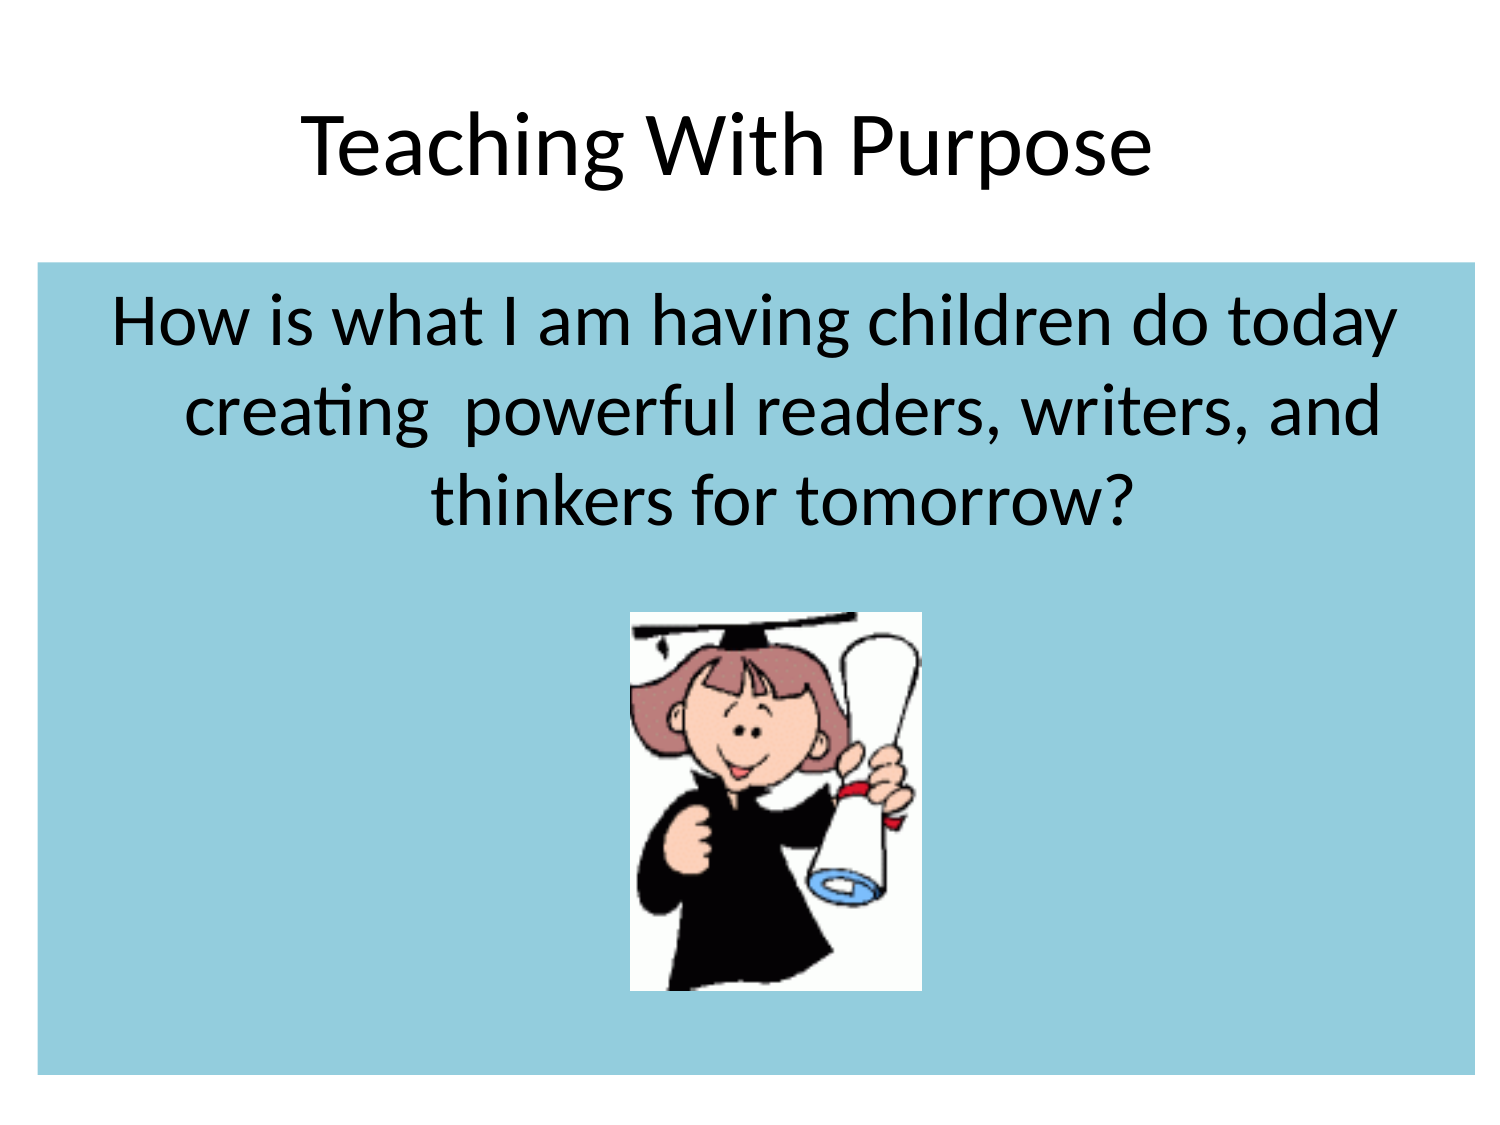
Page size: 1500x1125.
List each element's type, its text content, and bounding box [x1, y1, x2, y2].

title Teaching With Purpose [75, 45, 1425, 233]
list How is what I am having children do today creating powerful readers, writers, and thinkers for tomorrow? [37, 262, 1475, 1075]
picture [630, 612, 922, 991]
